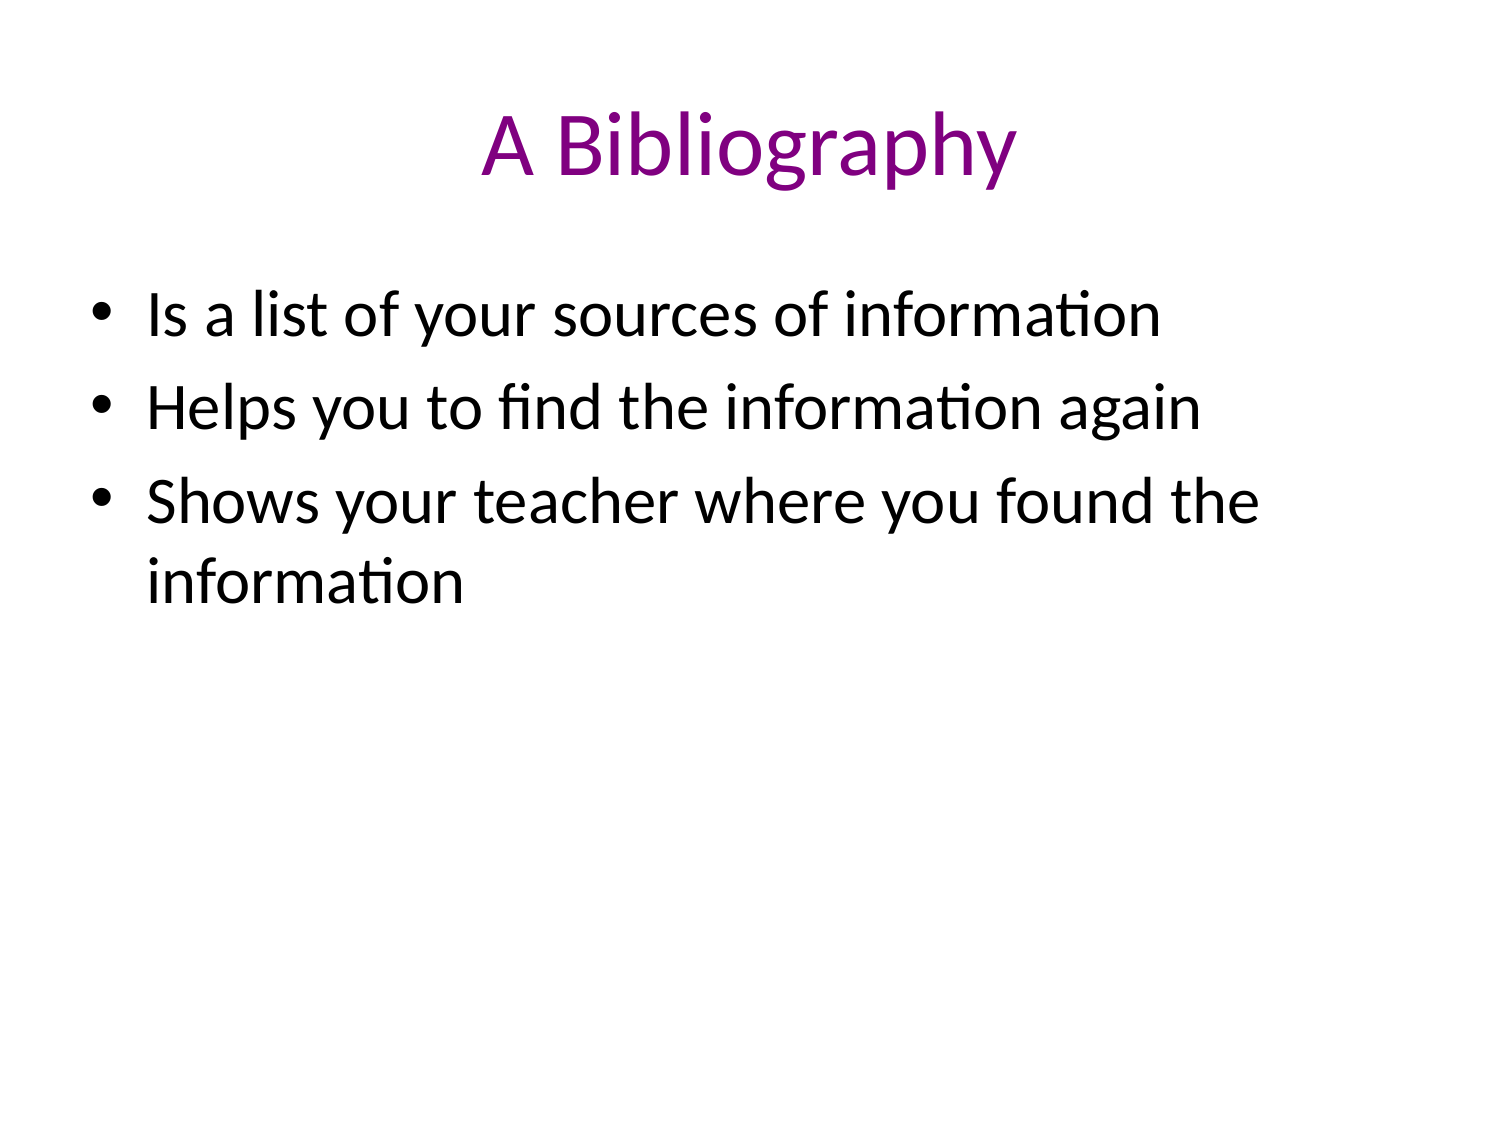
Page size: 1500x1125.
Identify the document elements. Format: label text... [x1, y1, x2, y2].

title A Bibliography [75, 45, 1425, 233]
list Is a list of your sources of information Helps you to find the information again Shows your teacher where you found the information [75, 262, 1425, 1005]
